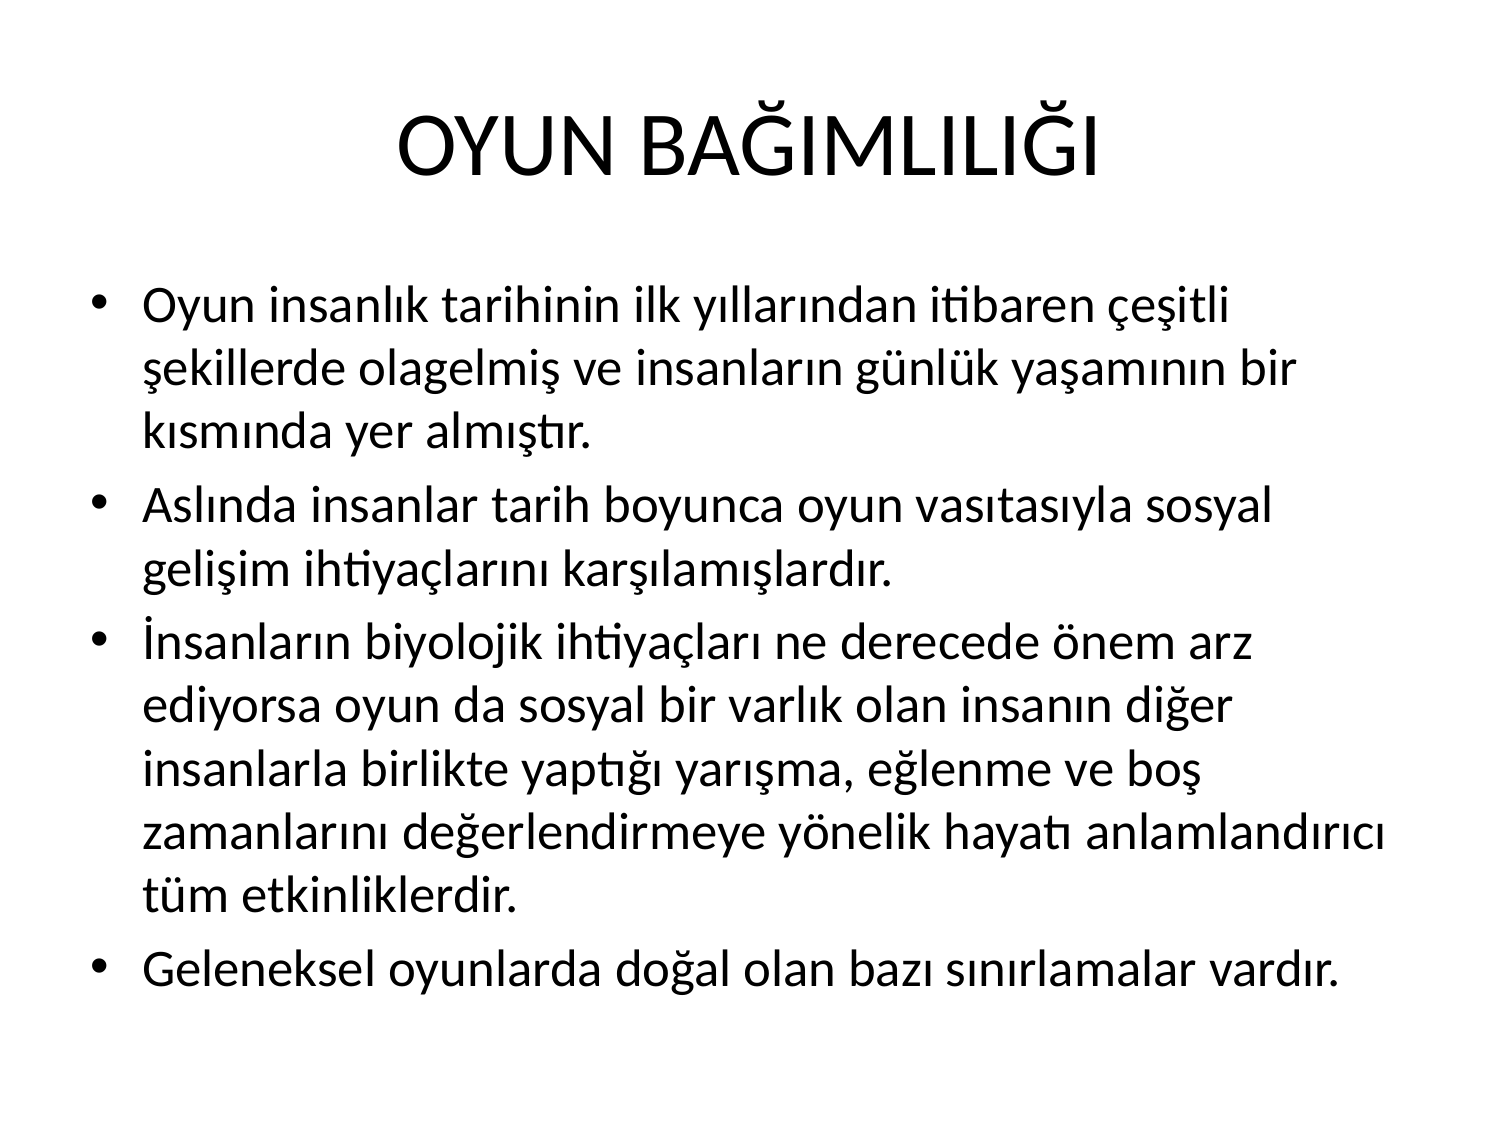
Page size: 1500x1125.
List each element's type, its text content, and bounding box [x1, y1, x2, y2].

title OYUN BAĞIMLILIĞI [75, 45, 1425, 233]
list Oyun insanlık tarihinin ilk yıllarından itibaren çeşitli şekillerde olagelmiş ve insanların günlük yaşamının bir kısmında yer almıştır. Aslında insanlar tarih boyunca oyun vasıtasıyla sosyal gelişim ihtiyaçlarını karşılamışlardır. İnsanların biyolojik ihtiyaçları ne derecede önem arz ediyorsa oyun da sosyal bir varlık olan insanın diğer insanlarla birlikte yaptığı yarışma, eğlenme ve boş zamanlarını değerlendirmeye yönelik hayatı anlamlandırıcı tüm etkinliklerdir. Geleneksel oyunlarda doğal olan bazı sınırlamalar vardır. [75, 262, 1425, 1005]
